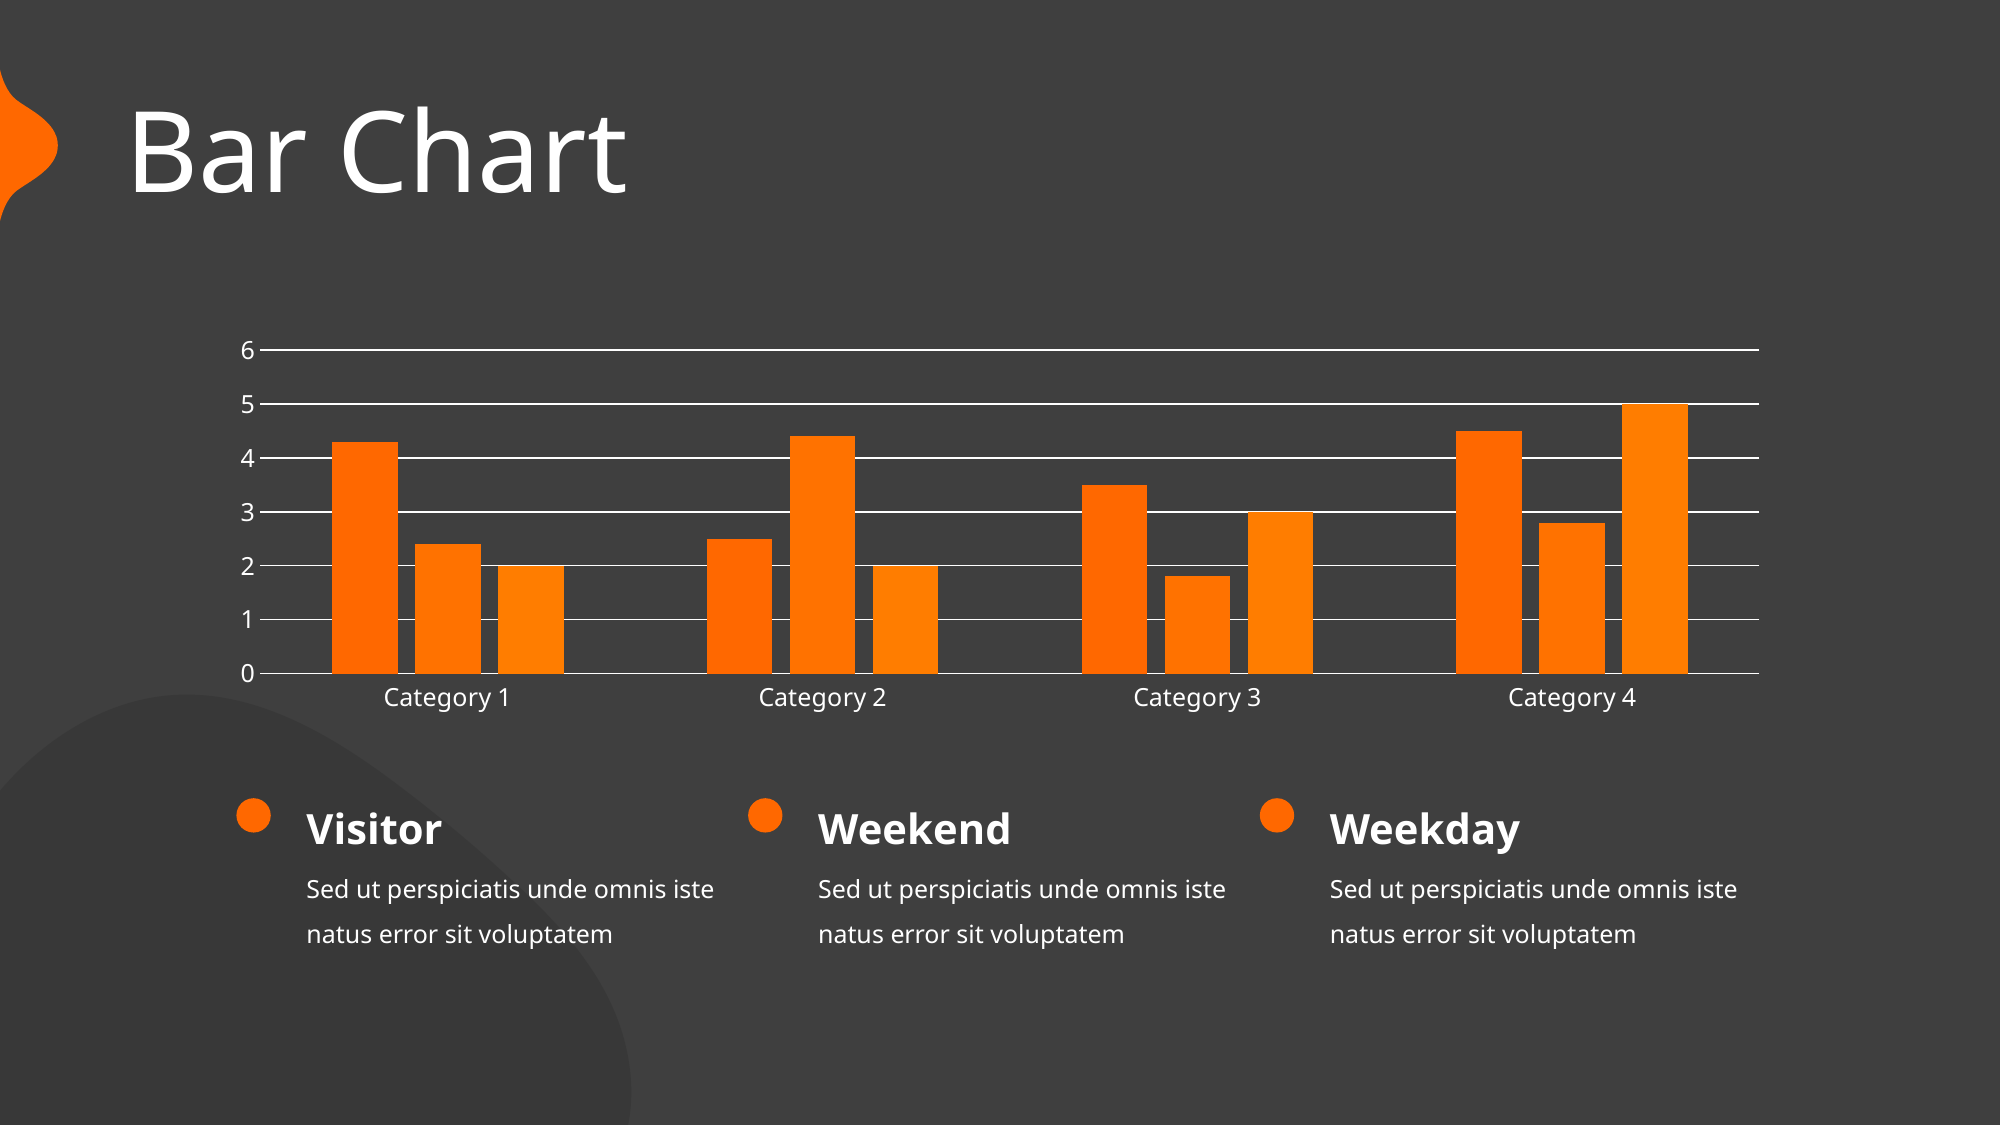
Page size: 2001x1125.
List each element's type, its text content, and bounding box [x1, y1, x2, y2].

text_box [1258, 797, 1296, 834]
text_box [747, 797, 784, 834]
text_box Visitor [291, 770, 545, 861]
list Bar Chart [110, 87, 1430, 277]
text_box Weekend [803, 770, 1057, 861]
chart [208, 324, 1792, 722]
text_box Sed ut perspiciatis unde omnis iste natus error sit voluptatem [803, 851, 1252, 956]
text_box [235, 797, 272, 834]
text_box Sed ut perspiciatis unde omnis iste natus error sit voluptatem [1315, 851, 1764, 956]
text_box Sed ut perspiciatis unde omnis iste natus error sit voluptatem [291, 851, 741, 956]
text_box Weekday [1315, 770, 1569, 861]
